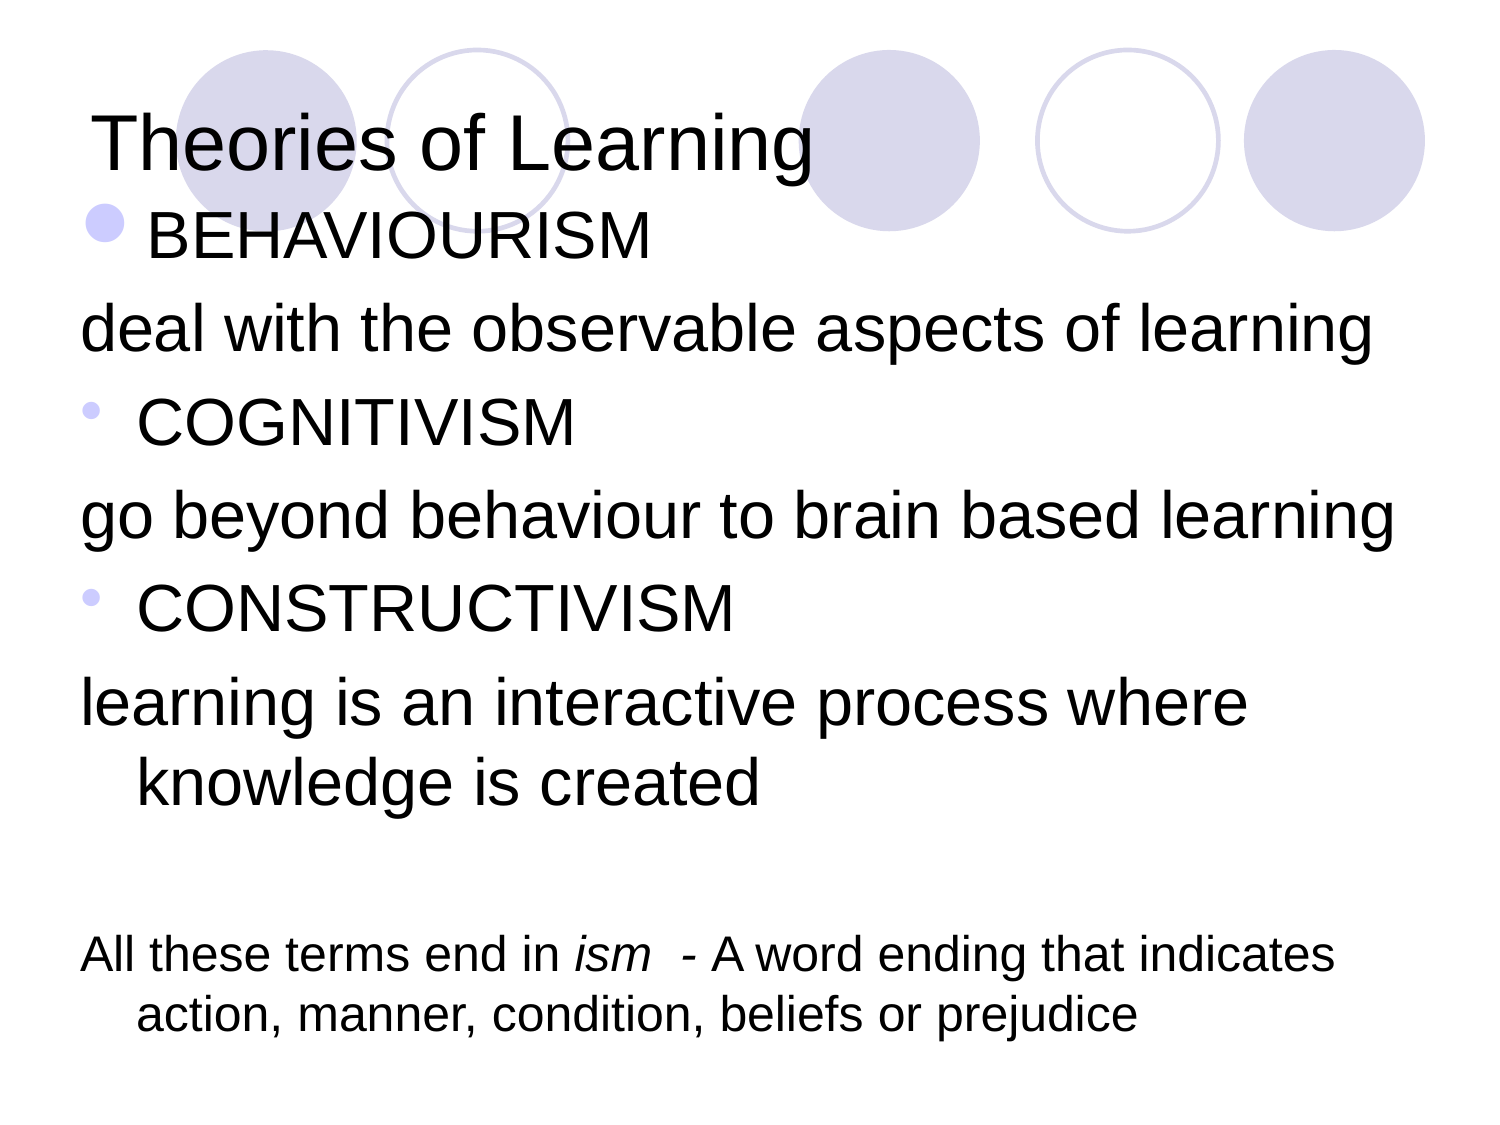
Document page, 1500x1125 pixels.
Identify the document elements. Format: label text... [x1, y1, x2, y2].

title Theories of Learning [74, 44, 1426, 233]
list BEHAVIOURISM deal with the observable aspects of learning COGNITIVISM go beyond behaviour to brain based learning CONSTRUCTIVISM learning is an interactive process where knowledge is created All these terms end in ism - A word ending that indicates action, manner, condition, beliefs or prejudice [64, 184, 1416, 928]
